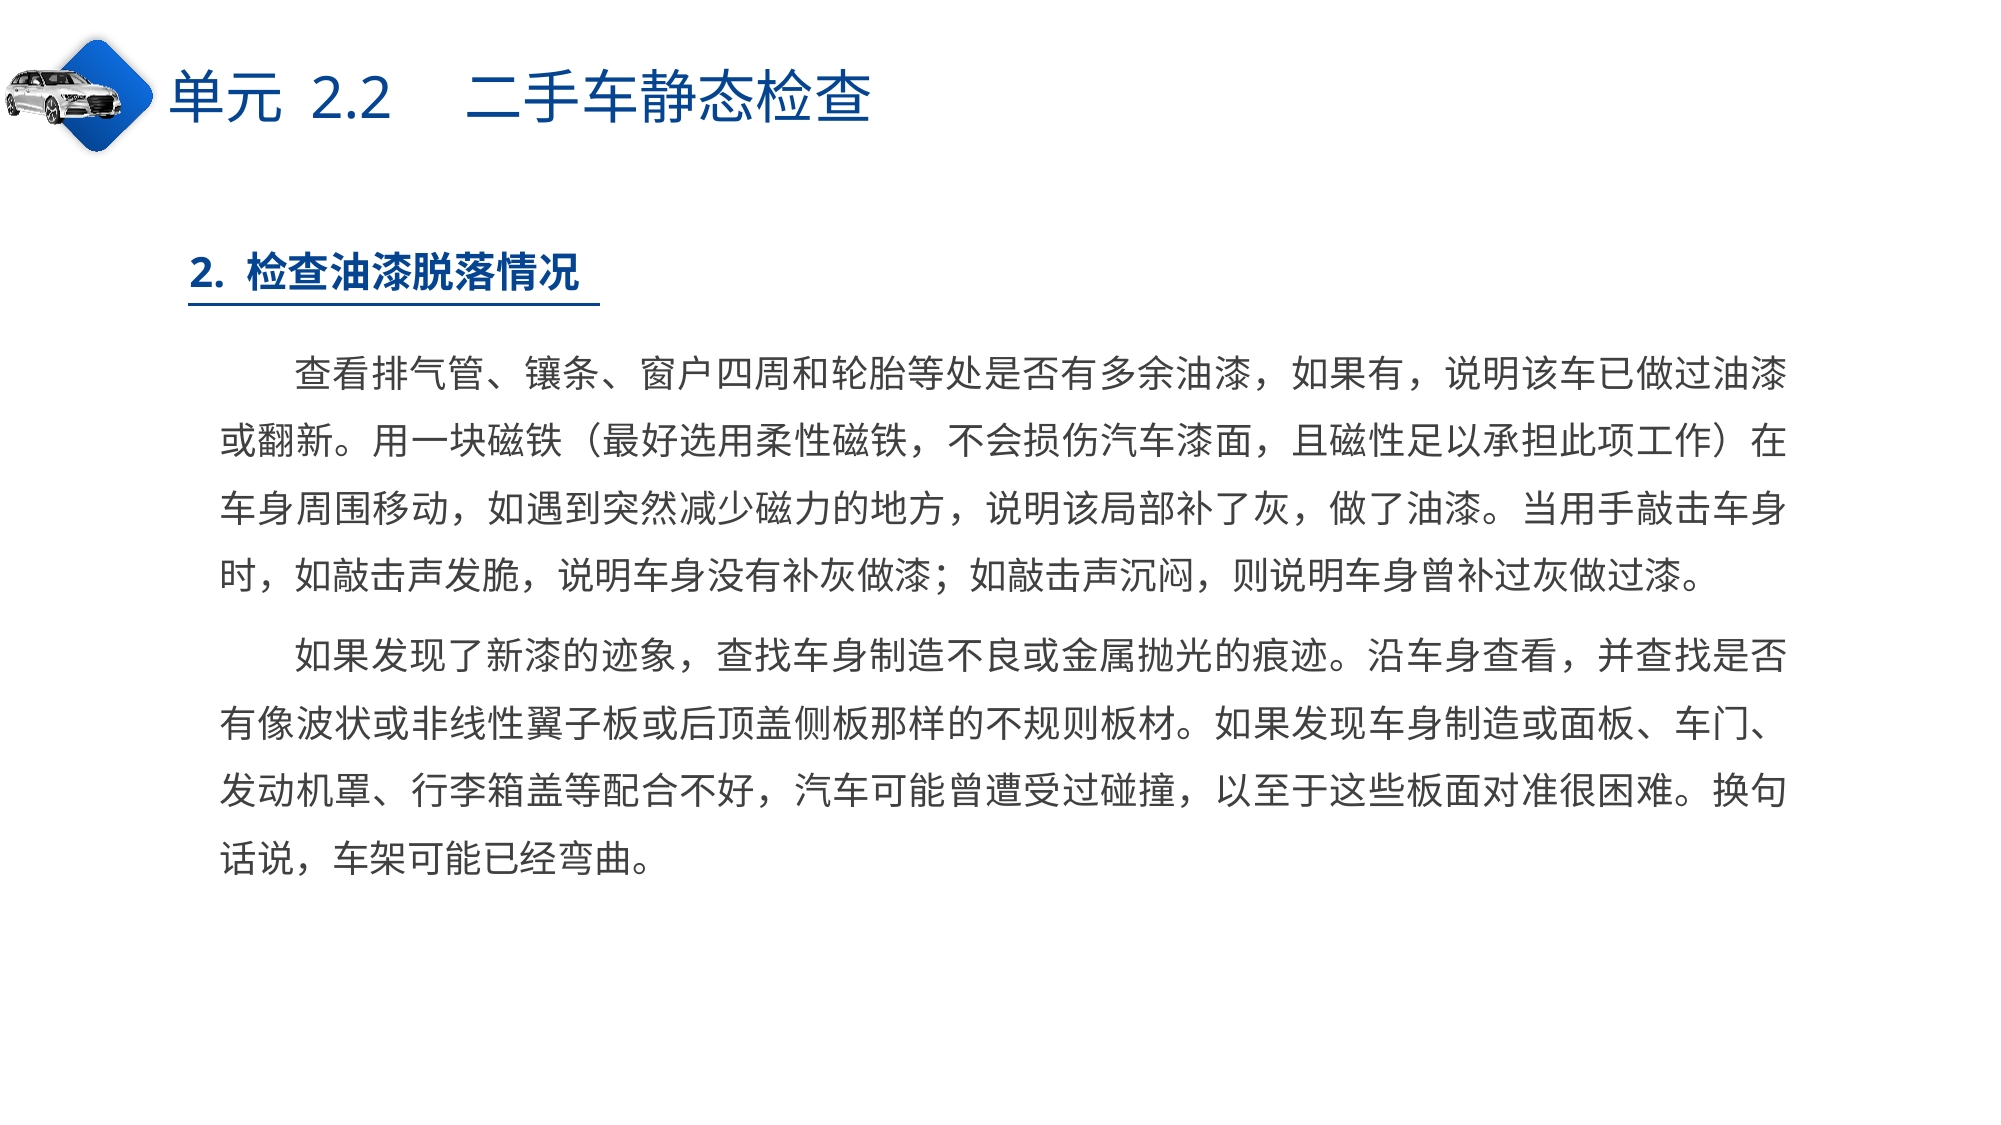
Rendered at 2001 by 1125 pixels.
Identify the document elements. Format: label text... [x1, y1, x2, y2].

text_box 查看排气管、镶条、窗户四周和轮胎等处是否有多余油漆，如果有，说明该车已做过油漆或翻新。用一块磁铁（最好选用柔性磁铁，不会损伤汽车漆面，且磁性足以承担此项工作）在车身周围移动，如遇到突然减少磁力的地方，说明该局部补了灰，做了油漆。当用手敲击车身时，如敲击声发脆，说明车身没有补灰做漆；如敲击声沉闷，则说明车身曾补过灰做过漆。 如果发现了新漆的迹象，查找车身制造不良或金属抛光的痕迹。沿车身查看，并查找是否有像波状或非线性翼子板或后顶盖侧板那样的不规则板材。如果发现车身制造或面板、车门、发动机罩、行李箱盖等配合不好，汽车可能曾遭受过碰撞，以至于这些板面对准很困难。换句话说，车架可能已经弯曲。 [204, 319, 1804, 887]
text_box 单元 2.2 二手车静态检查 [152, 52, 888, 138]
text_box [174, 238, 1330, 305]
picture [0, 31, 125, 157]
